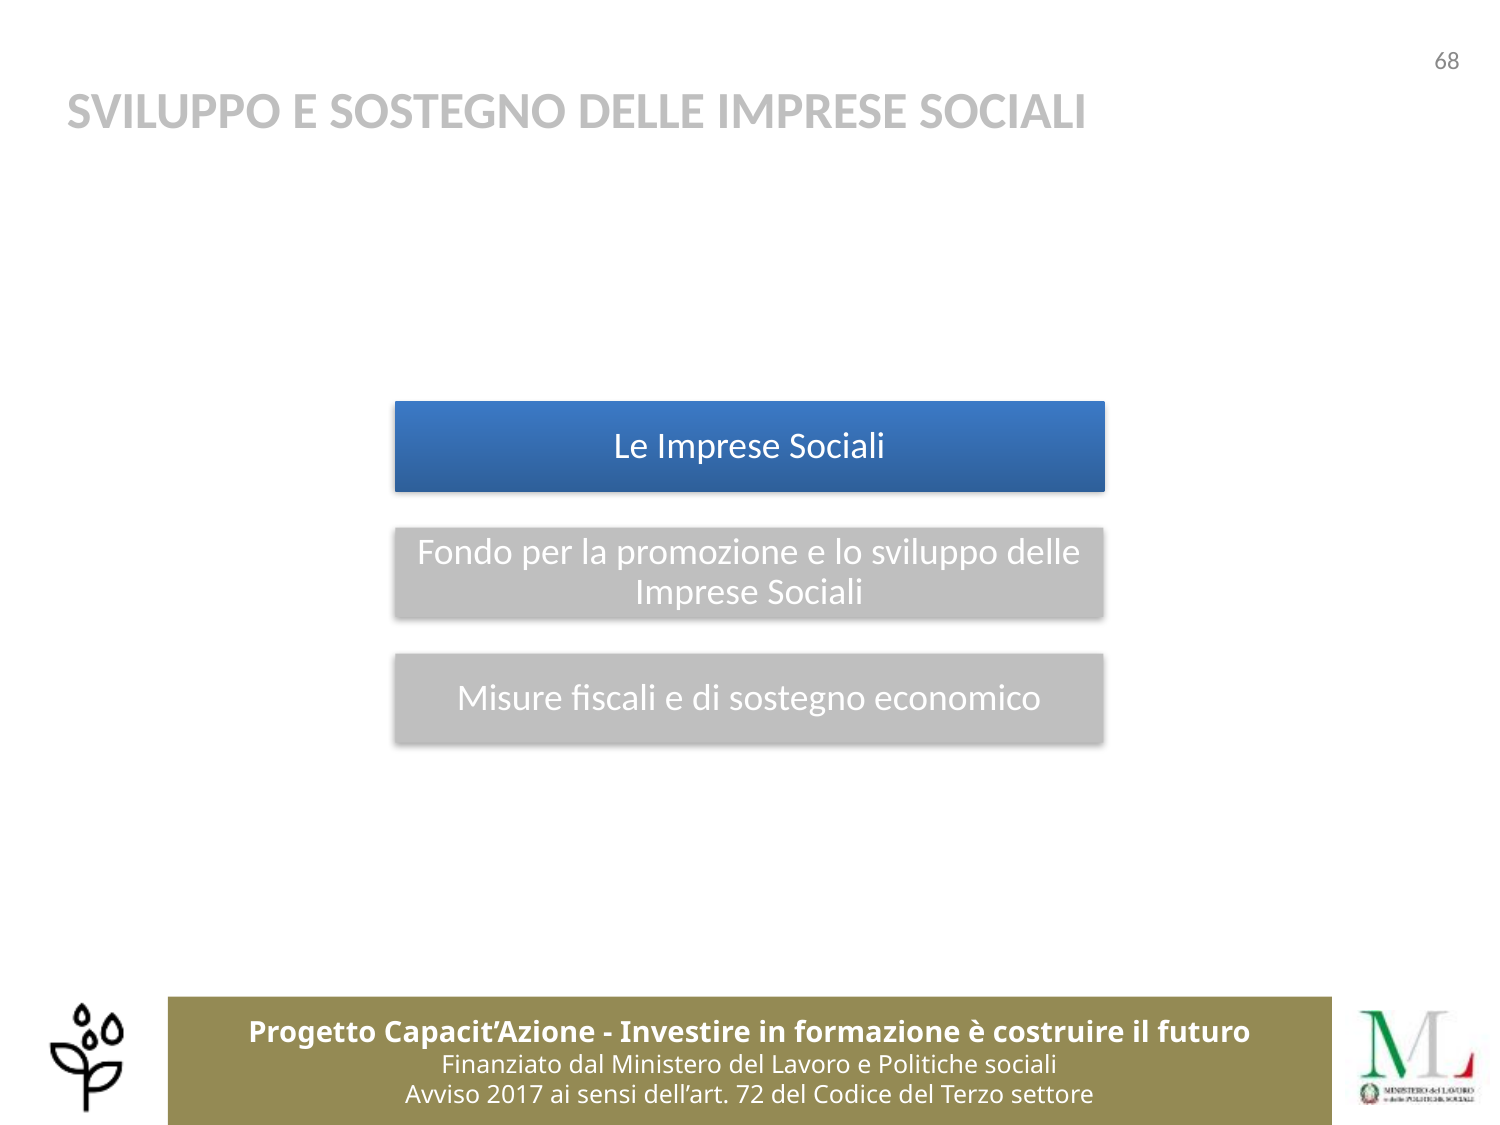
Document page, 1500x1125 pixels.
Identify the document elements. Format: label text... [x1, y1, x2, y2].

picture [47, 1002, 129, 1113]
picture [1345, 1009, 1491, 1106]
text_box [394, 216, 1106, 928]
text_box Progetto Capacit’Azione - Investire in formazione è costruire il futuro Finanziato dal Ministero del Lavoro e Politiche sociali Avviso 2017 ai sensi dell’art. 72 del Codice del Terzo settore [166, 994, 1334, 1125]
slide_number 68 [1124, 29, 1475, 90]
text_box SVILUPPO E SOSTEGNO DELLE IMPRESE SOCIALI [39, 69, 1115, 159]
